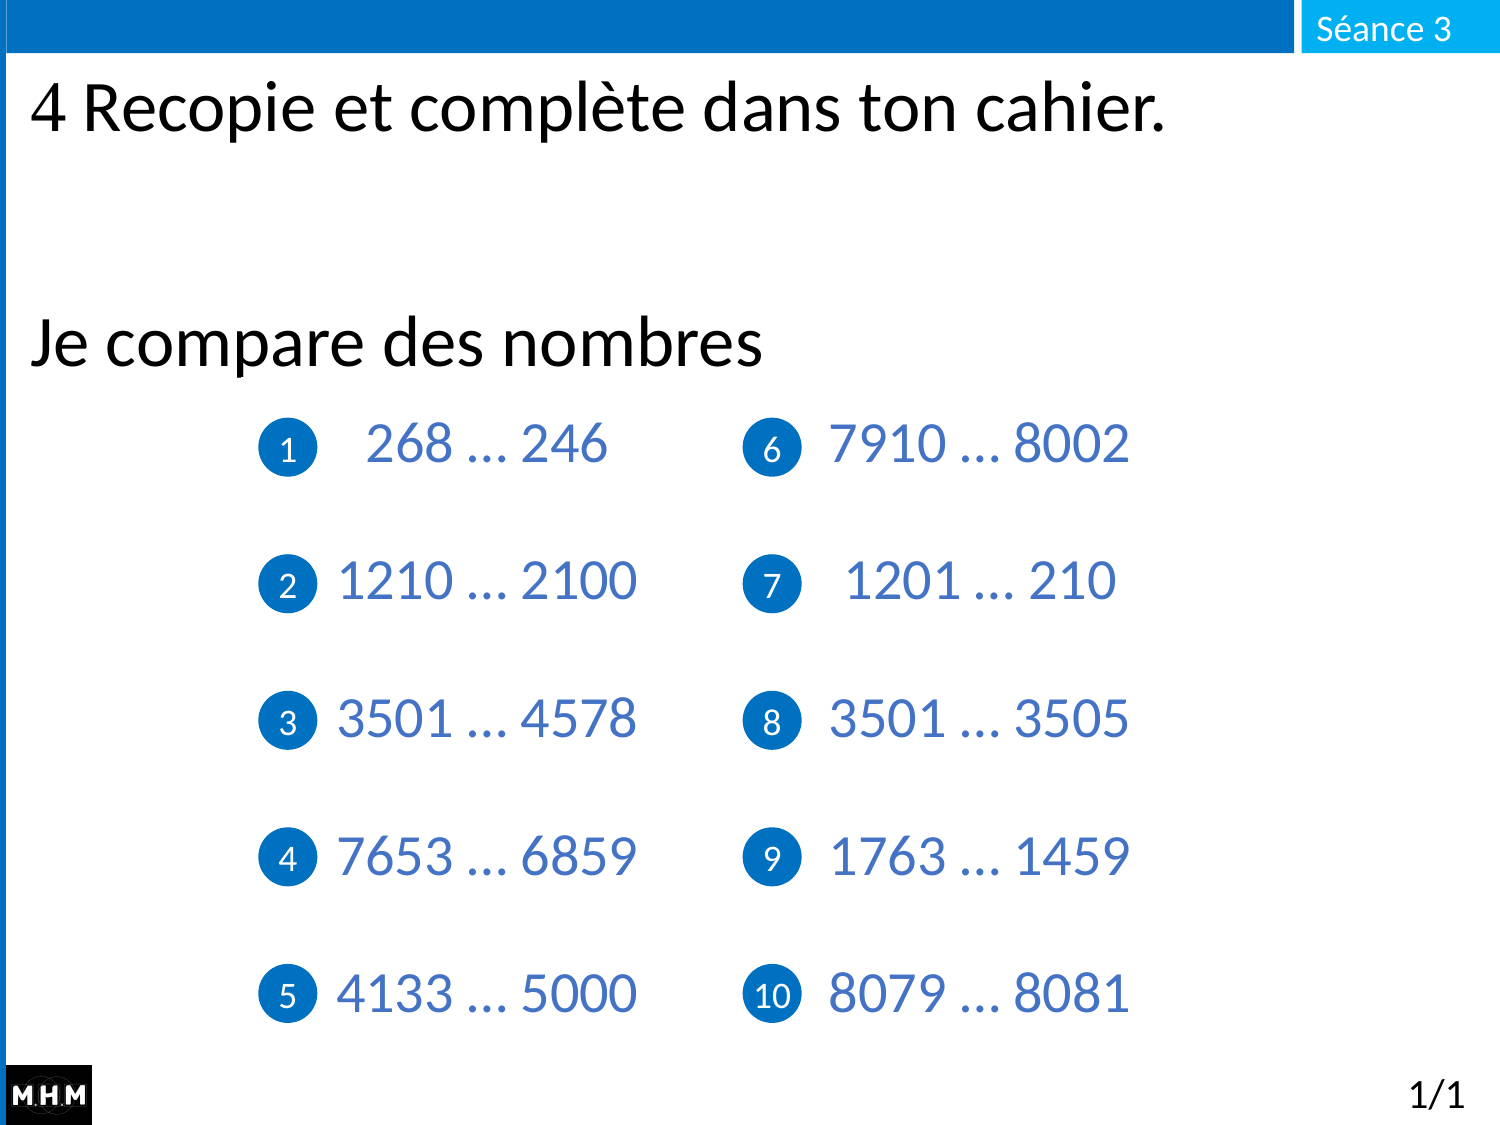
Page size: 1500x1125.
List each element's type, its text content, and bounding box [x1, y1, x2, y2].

text_box 5 [257, 962, 319, 1024]
text_box 10 [741, 962, 803, 1024]
table_cell 1210 … 2100 [241, 514, 734, 651]
table_cell 3501 … 3505 [734, 651, 1227, 790]
table_cell 1763 … 1459 [734, 790, 1227, 927]
text_box 7 [741, 553, 803, 615]
table_cell 1201 … 210 [734, 514, 1227, 651]
list 1/1 [1373, 1064, 1500, 1125]
table_cell 8079 … 8081 [734, 927, 1227, 1064]
table_header 268 … 246 [241, 377, 734, 514]
table_cell 3501 … 4578 [241, 651, 734, 790]
title  Recopie et complète dans ton cahier. Je compare des nombres [14, 60, 1391, 391]
text_box 3 [257, 689, 319, 751]
text_box 2 [257, 553, 319, 615]
text_box 8 [741, 689, 803, 751]
table_cell 7653 … 6859 [241, 790, 734, 927]
text_box 4 [257, 826, 319, 888]
text_box 1 [257, 416, 319, 478]
text_box 9 [741, 826, 803, 888]
table_cell 4133 … 5000 [241, 927, 734, 1064]
picture [6, 1065, 92, 1125]
text_box 6 [741, 416, 803, 478]
table_header 7910 … 8002 [734, 377, 1227, 514]
